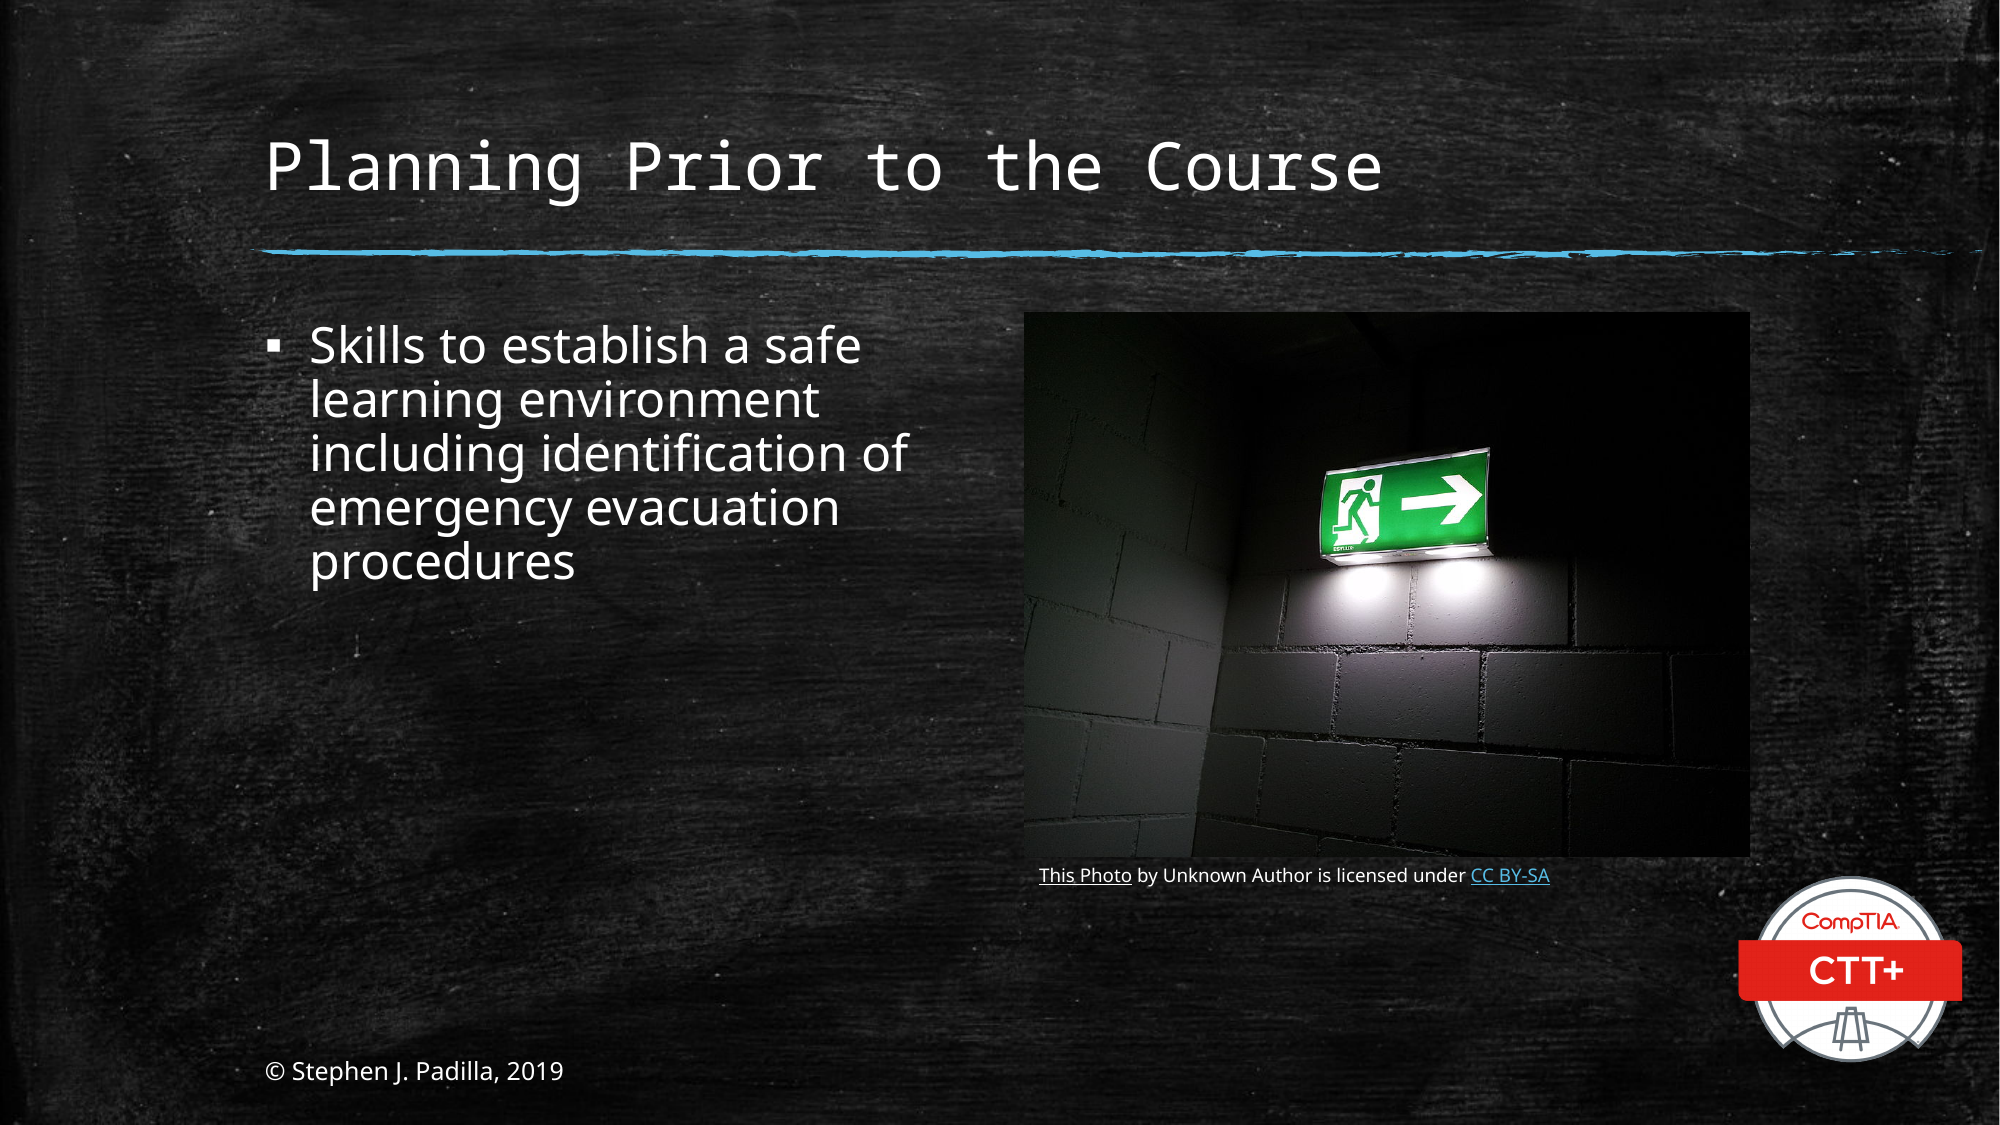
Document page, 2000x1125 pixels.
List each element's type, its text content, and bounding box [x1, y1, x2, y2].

list Skills to establish a safe learning environment including identification of emergency evacuation procedures [249, 312, 975, 1013]
footer © Stephen J. Padilla, 2019 [249, 1050, 1288, 1096]
text_box This Photo by Unknown Author is licensed under CC BY-SA [1024, 857, 1699, 897]
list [1024, 312, 1750, 857]
picture [1699, 824, 2000, 1125]
title Planning Prior to the Course [249, 45, 1750, 213]
